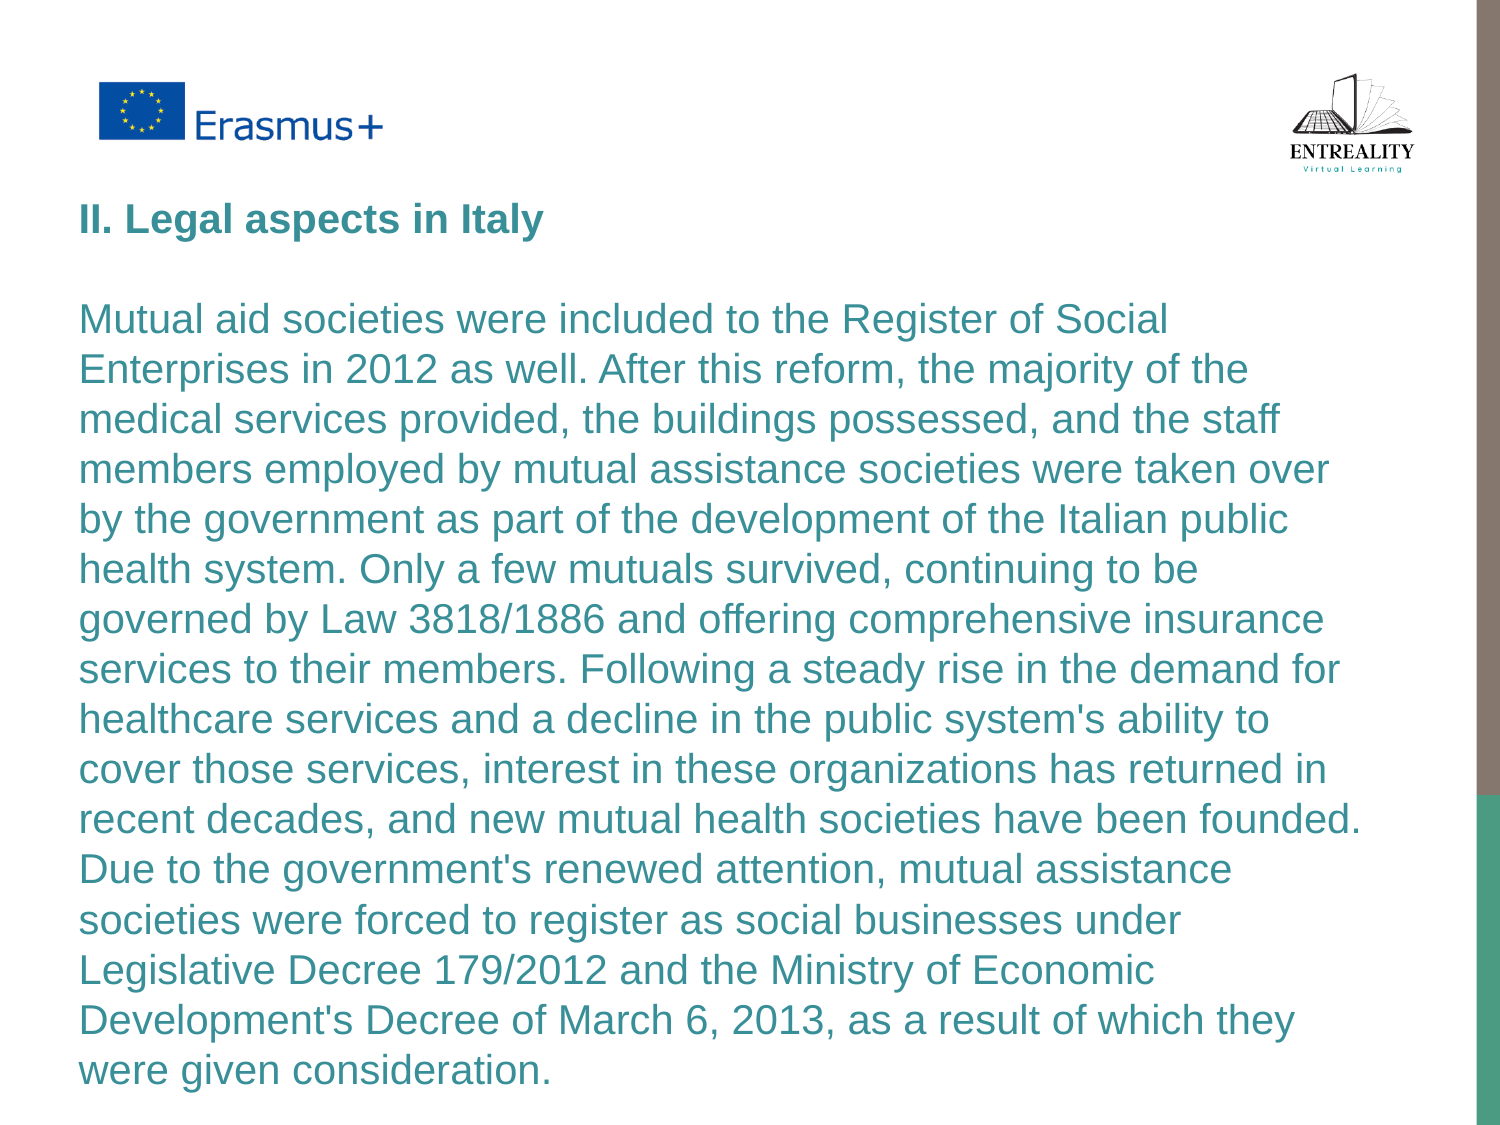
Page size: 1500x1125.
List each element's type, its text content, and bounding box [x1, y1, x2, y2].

picture [81, 64, 399, 156]
picture [1246, 17, 1458, 229]
subtitle [105, 656, 1301, 751]
title II. Legal aspects in Italy Mutual aid societies were included to the Register of Social Enterprises in 2012 as well. After this reform, the majority of the medical services provided, the buildings possessed, and the staff members employed by mutual assistance societies were taken over by the government as part of the development of the Italian public health system. Only a few mutuals survived, continuing to be governed by Law 3818/1886 and offering comprehensive insurance services to their members. Following a steady rise in the demand for healthcare services and a decline in the public system's ability to cover those services, interest in these organizations has returned in recent decades, and new mutual health societies have been founded. Due to the government's renewed attention, mutual assistance societies were forced to register as social businesses under Legislative Decree 179/2012 and the Ministry of Economic Development's Decree of March 6, 2013, as a result of which they were given consideration. [63, 259, 1388, 1125]
